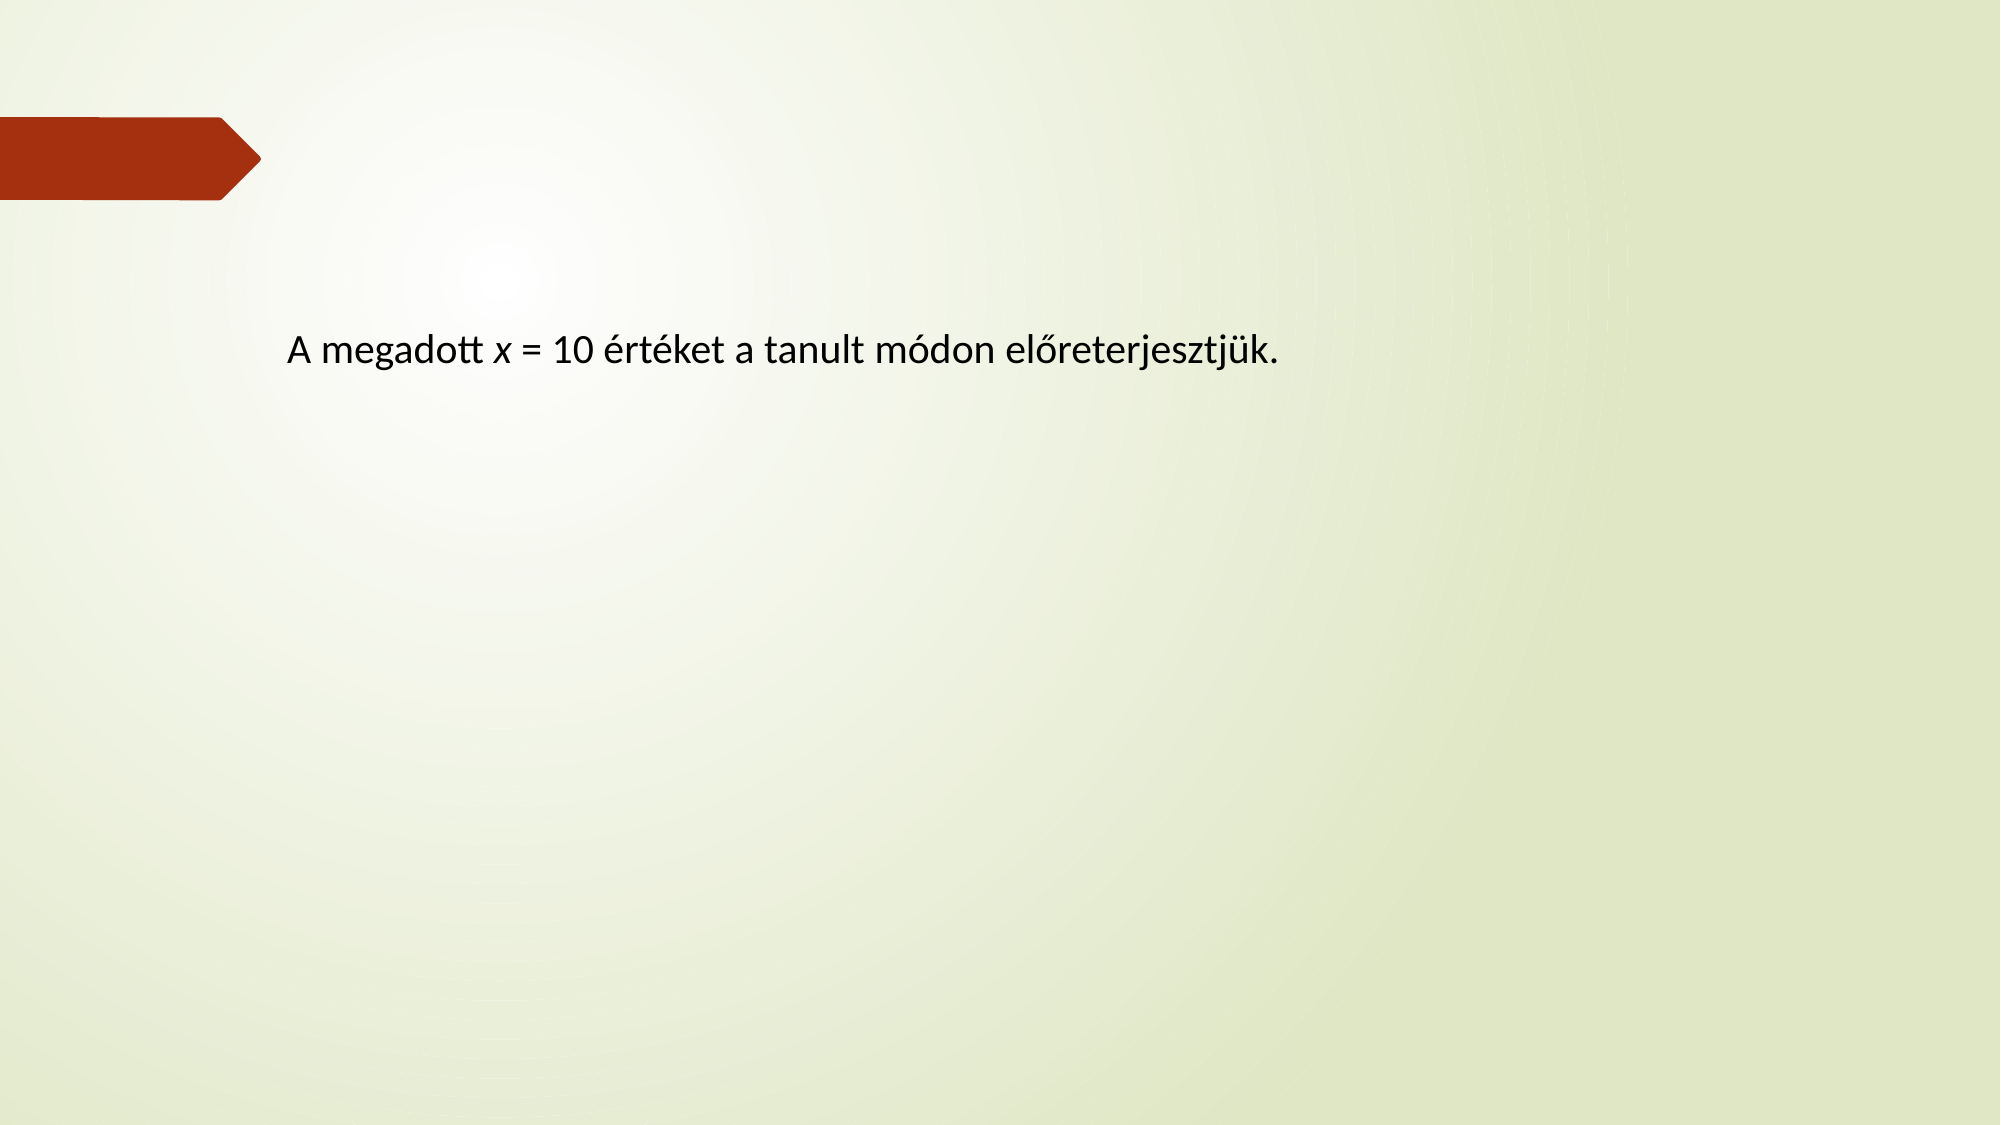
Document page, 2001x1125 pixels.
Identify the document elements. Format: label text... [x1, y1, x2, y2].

text_box A megadott x = 10 értéket a tanult módon előreterjesztjük. [272, 314, 1695, 380]
